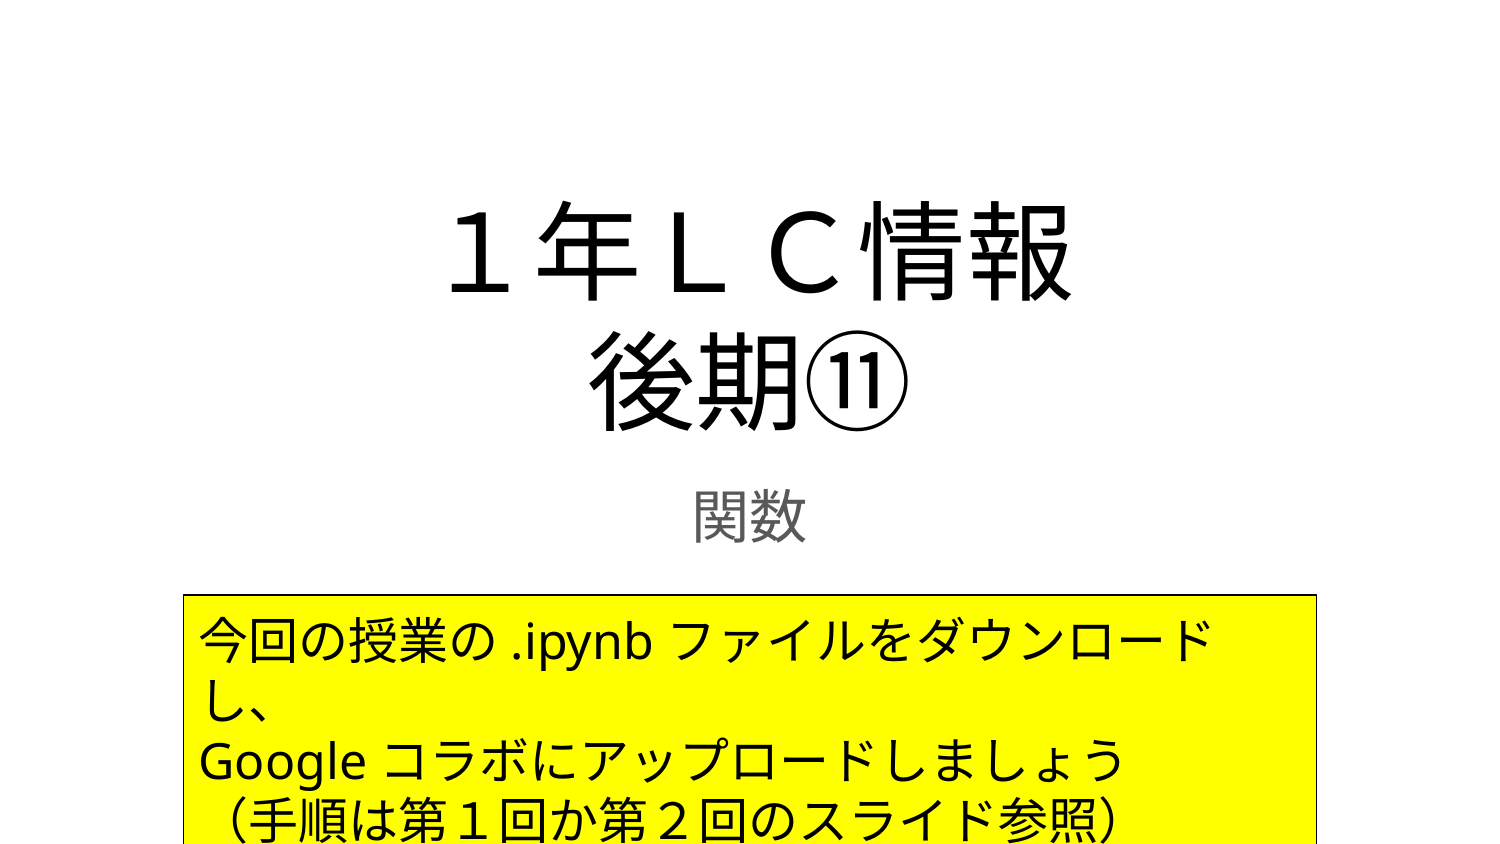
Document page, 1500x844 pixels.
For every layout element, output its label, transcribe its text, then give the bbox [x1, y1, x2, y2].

title １年ＬＣ情報 後期⑪ [51, 122, 1449, 459]
subtitle 関数 [51, 464, 1449, 595]
text_box 今回の授業の.ipynbファイルをダウンロードし、 Googleコラボにアップロードしましょう （手順は第１回か第２回のスライド参照） [183, 594, 1317, 844]
